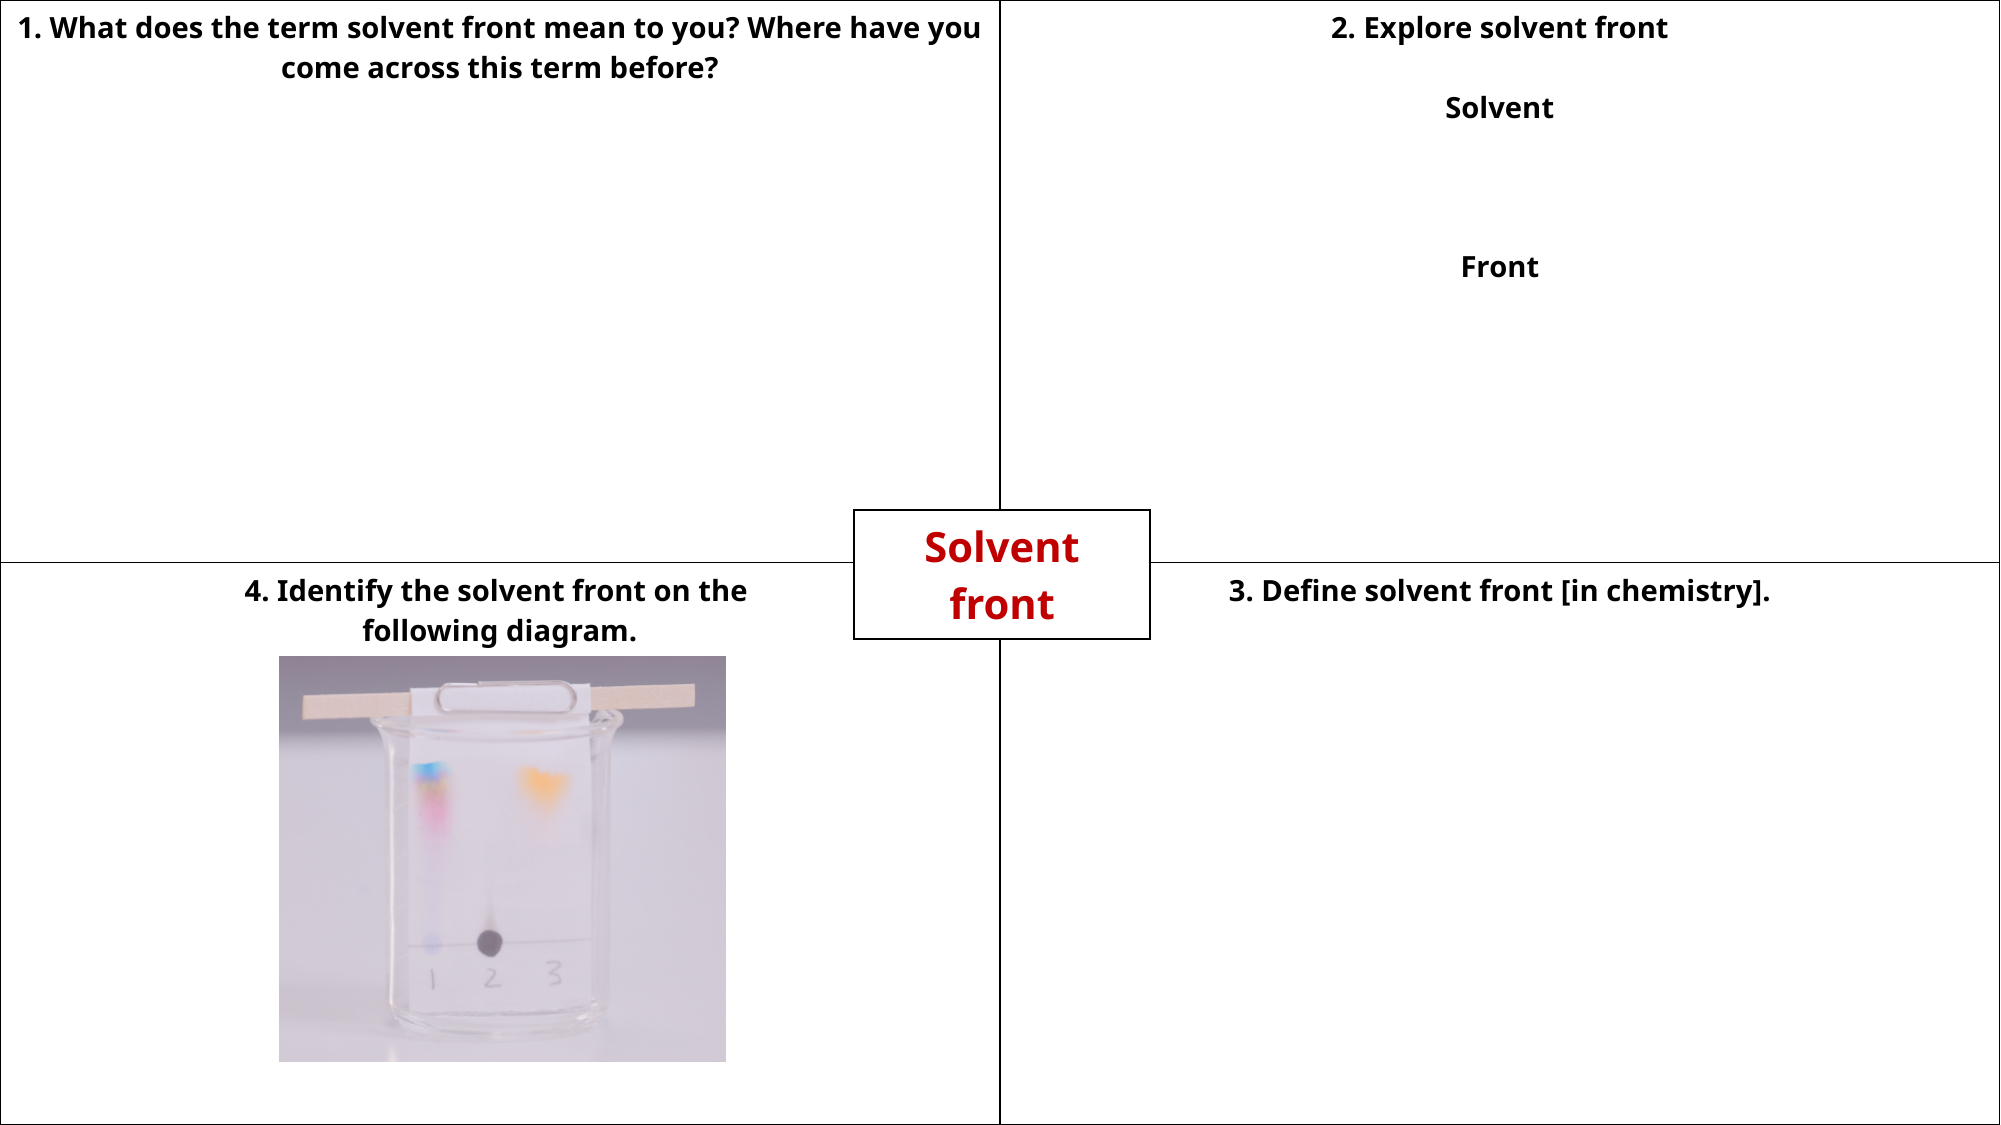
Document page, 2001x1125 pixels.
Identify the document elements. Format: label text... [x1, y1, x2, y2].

table_cell 3. Define solvent front [in chemistry]. [1001, 563, 1999, 1124]
picture [279, 656, 726, 1062]
table_header Solvent front [855, 511, 1149, 638]
table_header 2. Explore solvent front Solvent Front [1001, 1, 1999, 562]
table_cell 4. Identify the solvent front on the following diagram. [1, 563, 999, 1124]
table_header 1. What does the term solvent front mean to you? Where have you come across this term before? [1, 1, 999, 562]
